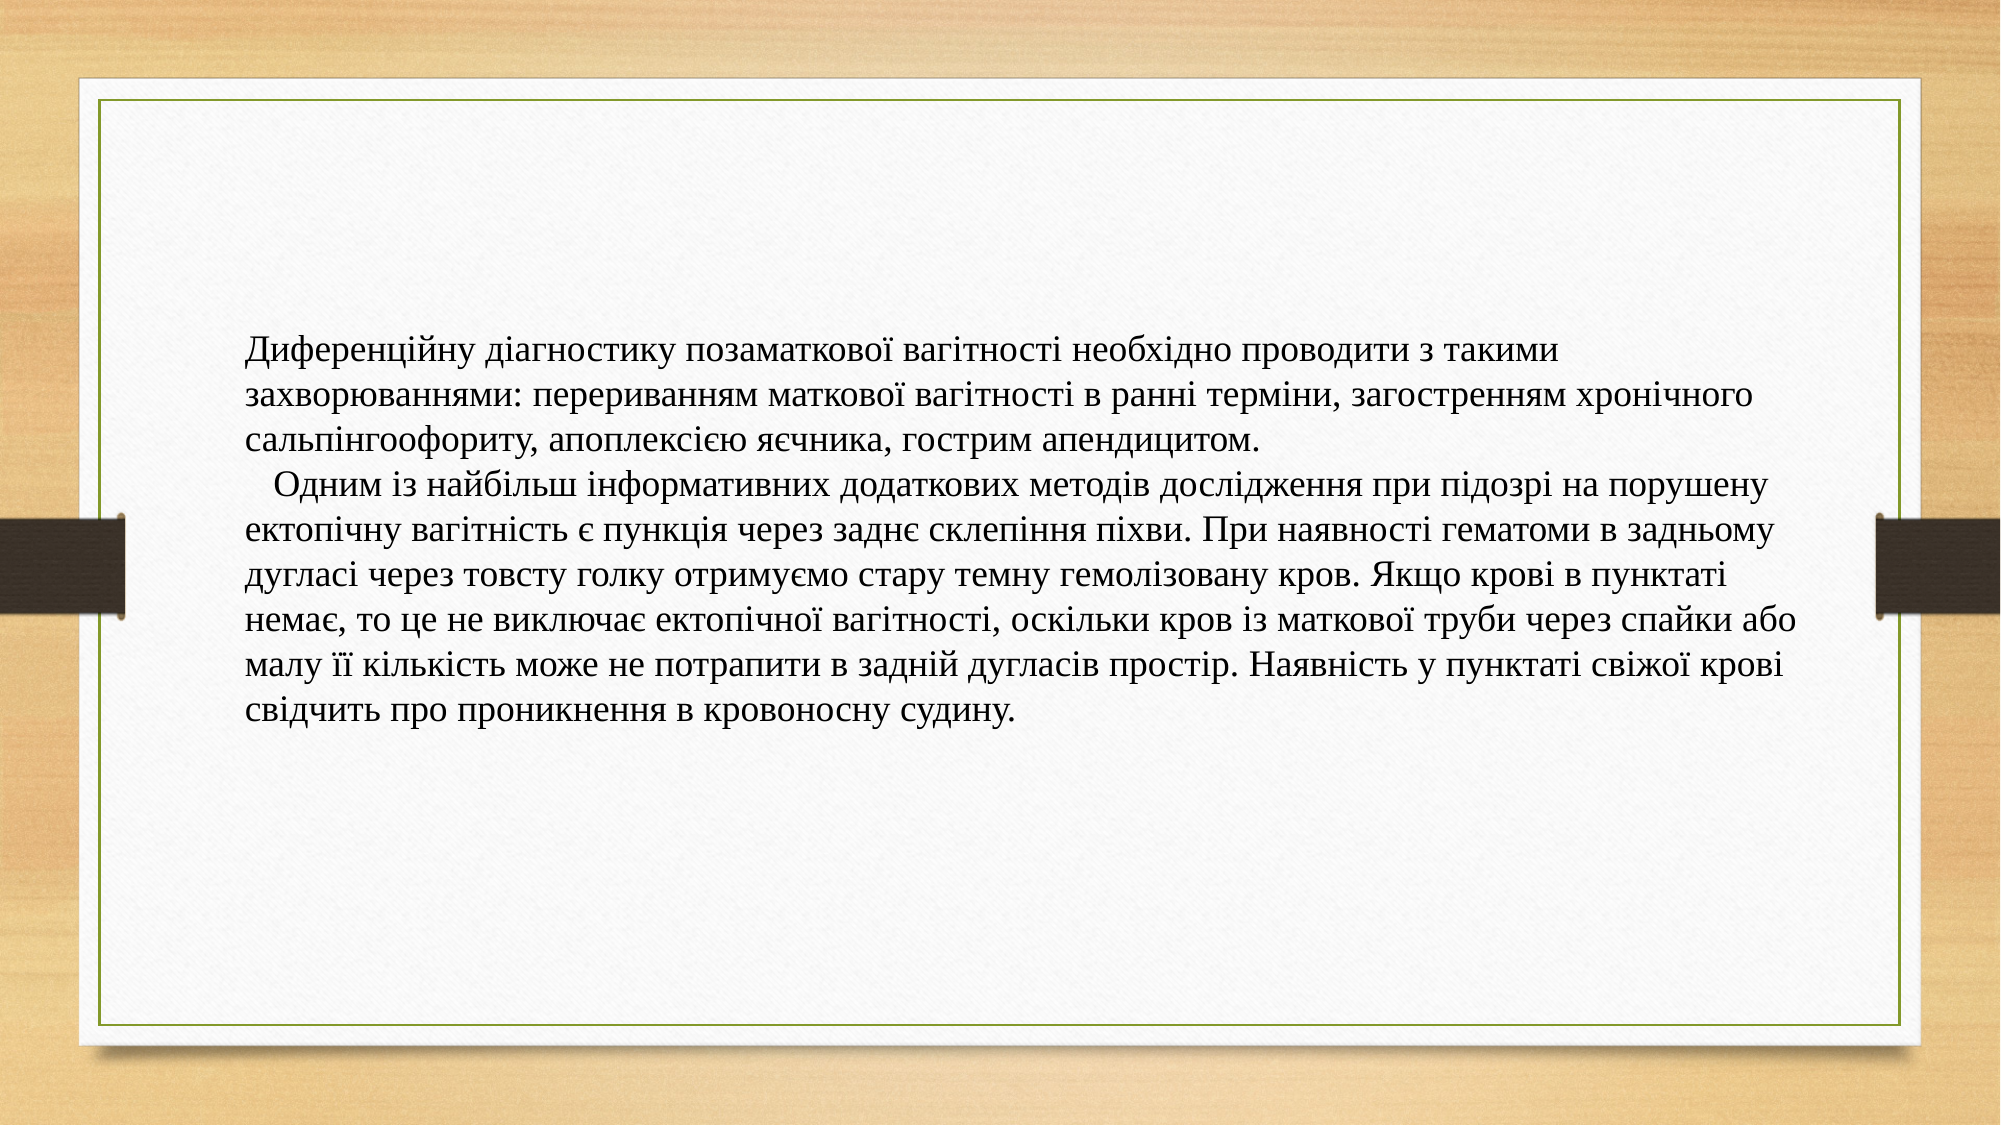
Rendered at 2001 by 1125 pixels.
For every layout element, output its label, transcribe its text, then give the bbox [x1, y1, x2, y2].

text_box Диференційну діагностику позаматкової вагітності необхідно проводити з такими захворюваннями: перериванням маткової вагітності в ранні терміни, загостренням хронічного сальпінгоофориту, апоплексією яєчника, гострим апендицитом. Одним із найбільш інформативних додаткових методів дослідження при підозрі на порушену ектопічну вагітність є пункція через заднє склепіння піхви. При наявності гематоми в задньому дугласі через товсту голку отримуємо стару темну гемолізовану кров. Якщо крові в пунктаті немає, то це не виключає ектопічної вагітності, оскільки кров із маткової труби через спайки або малу її кількість може не потрапити в задній дугласів простір. Наявність у пунктаті свіжої крові свідчить про проникнення в кровоносну судину. [229, 316, 1823, 737]
picture [0, 0, 2001, 1125]
